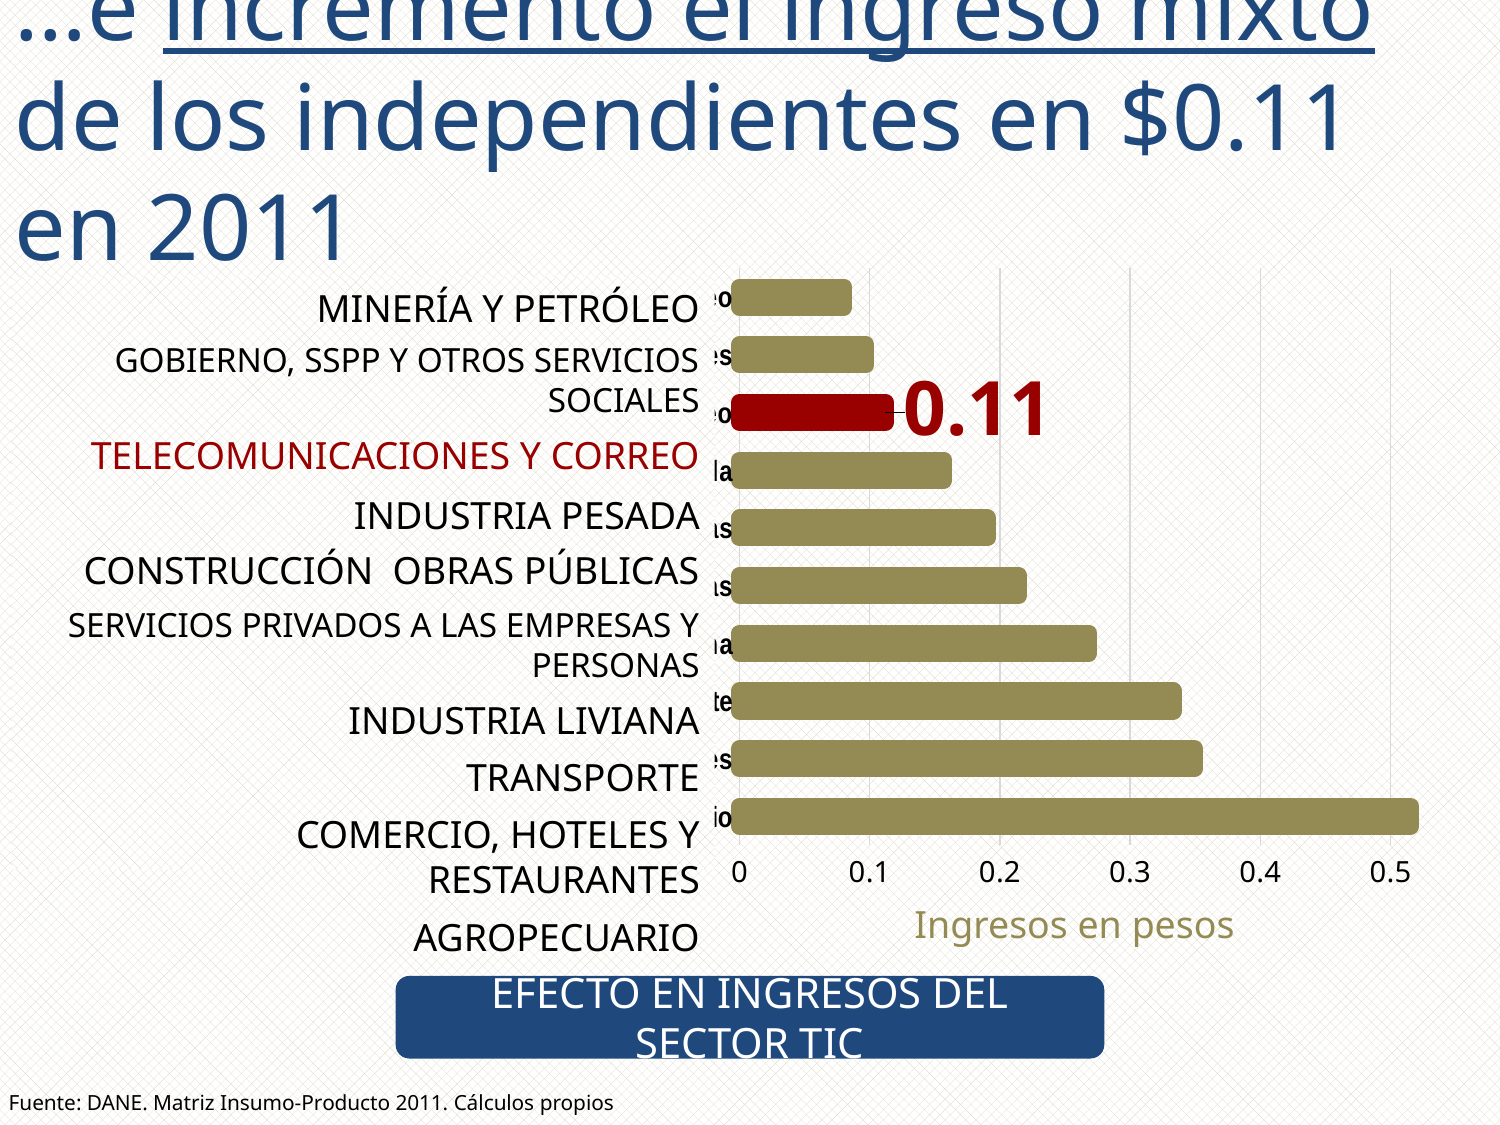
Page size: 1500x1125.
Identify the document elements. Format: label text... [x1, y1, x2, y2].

text_box Ingresos en pesos [891, 913, 1258, 953]
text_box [11, 255, 1483, 905]
text_box …e incrementó el ingreso mixto de los independientes en $0.11 en 2011 [0, 0, 1500, 287]
text_box Fuente: DANE. Matriz Insumo-Producto 2011. Cálculos propios [0, 1082, 715, 1122]
text_box EFECTO EN INGRESOS DEL SECTOR TIC [393, 973, 1107, 1061]
